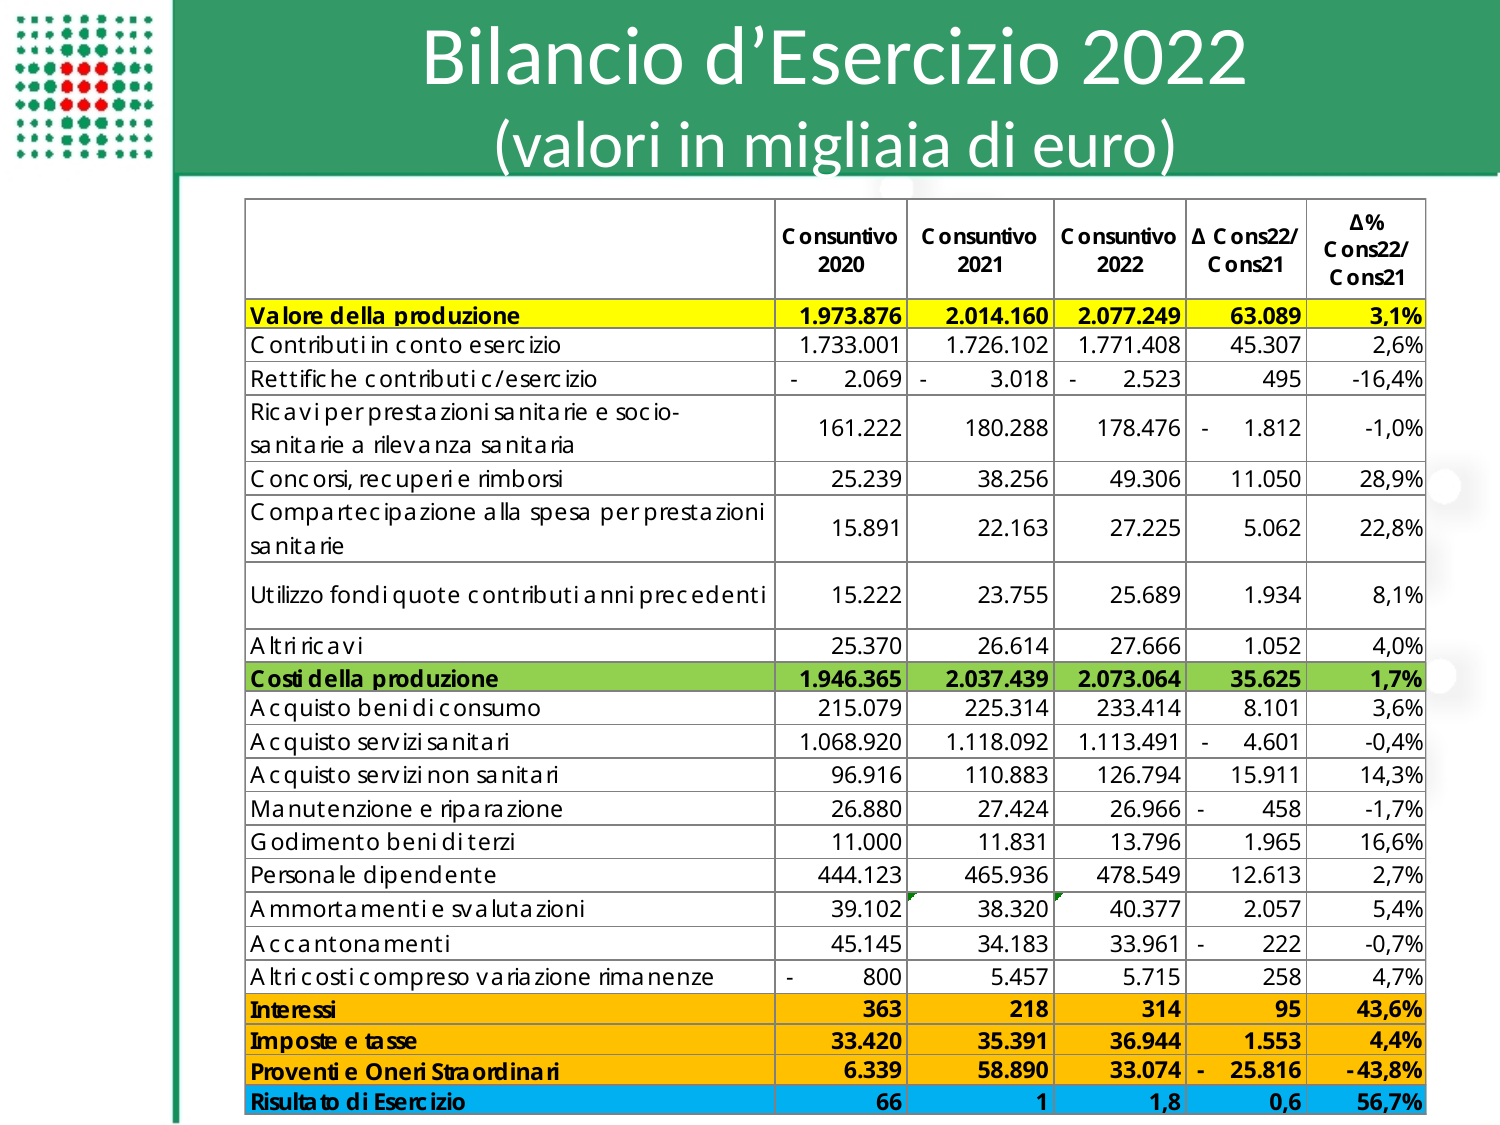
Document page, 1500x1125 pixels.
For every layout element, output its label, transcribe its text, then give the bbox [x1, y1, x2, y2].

text_box Bilancio d’Esercizio 2022 (valori in migliaia di euro) [171, 19, 1500, 163]
picture [0, 0, 1500, 1125]
